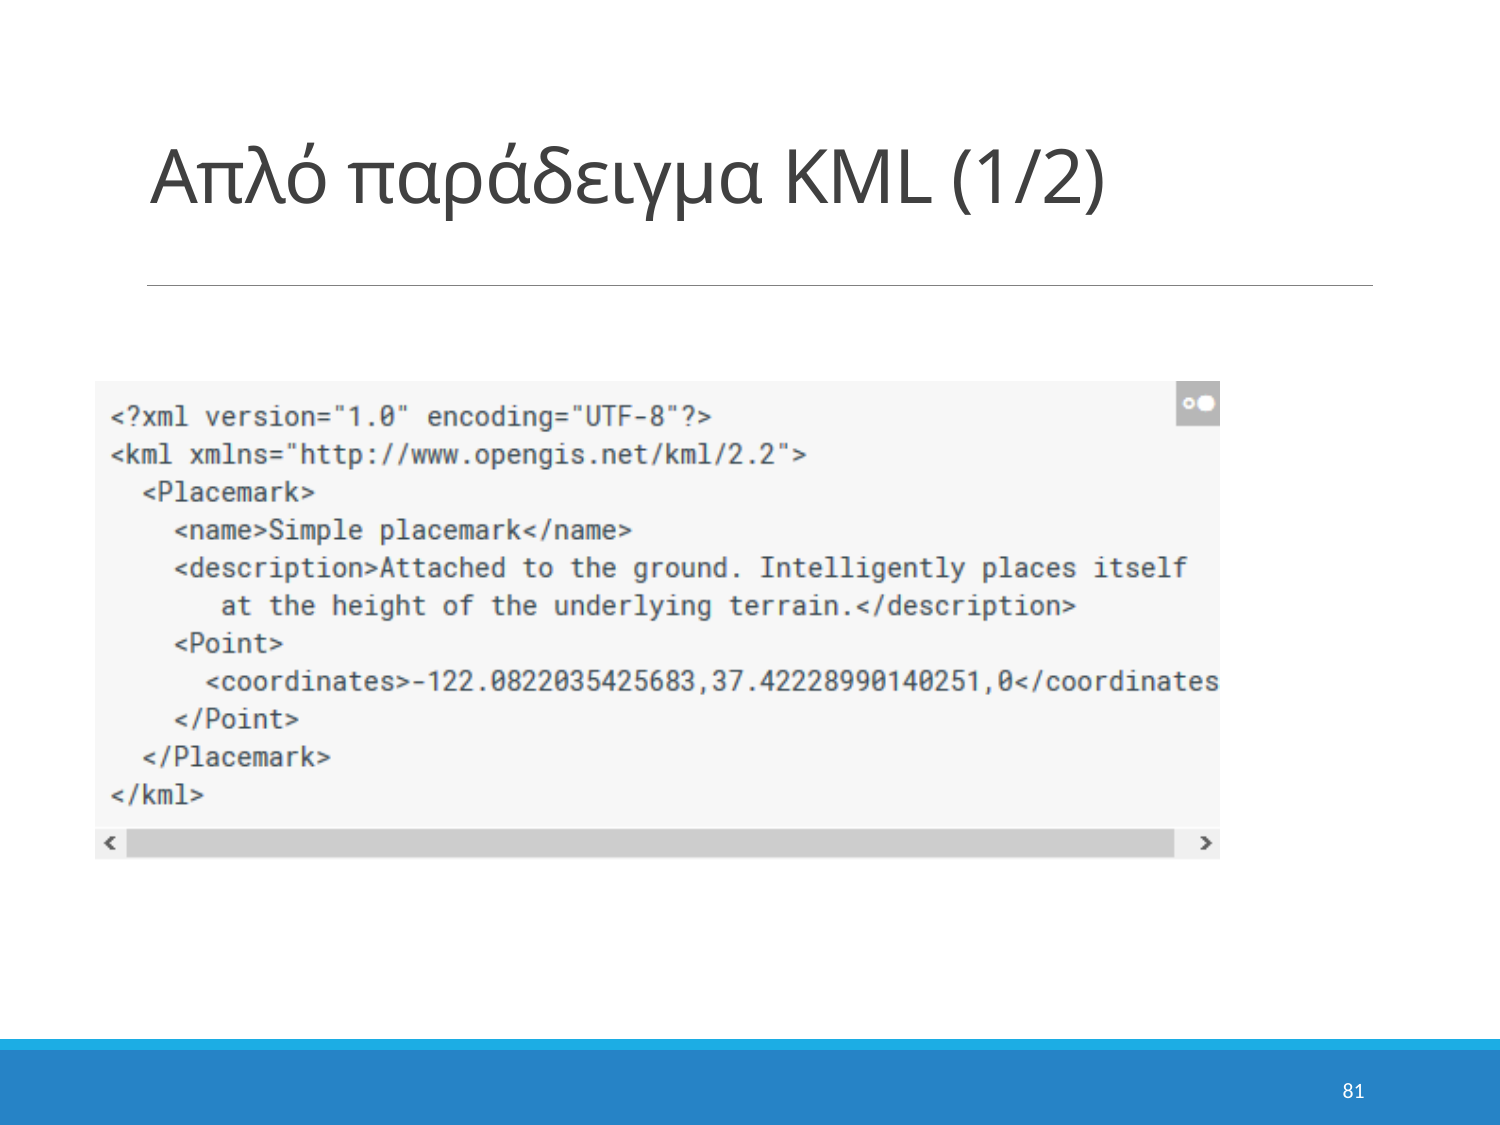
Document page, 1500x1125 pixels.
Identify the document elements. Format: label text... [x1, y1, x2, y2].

slide_number 81 [1218, 1059, 1380, 1120]
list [94, 381, 1220, 869]
title Απλό παράδειγμα KML (1/2) [135, 43, 1373, 227]
